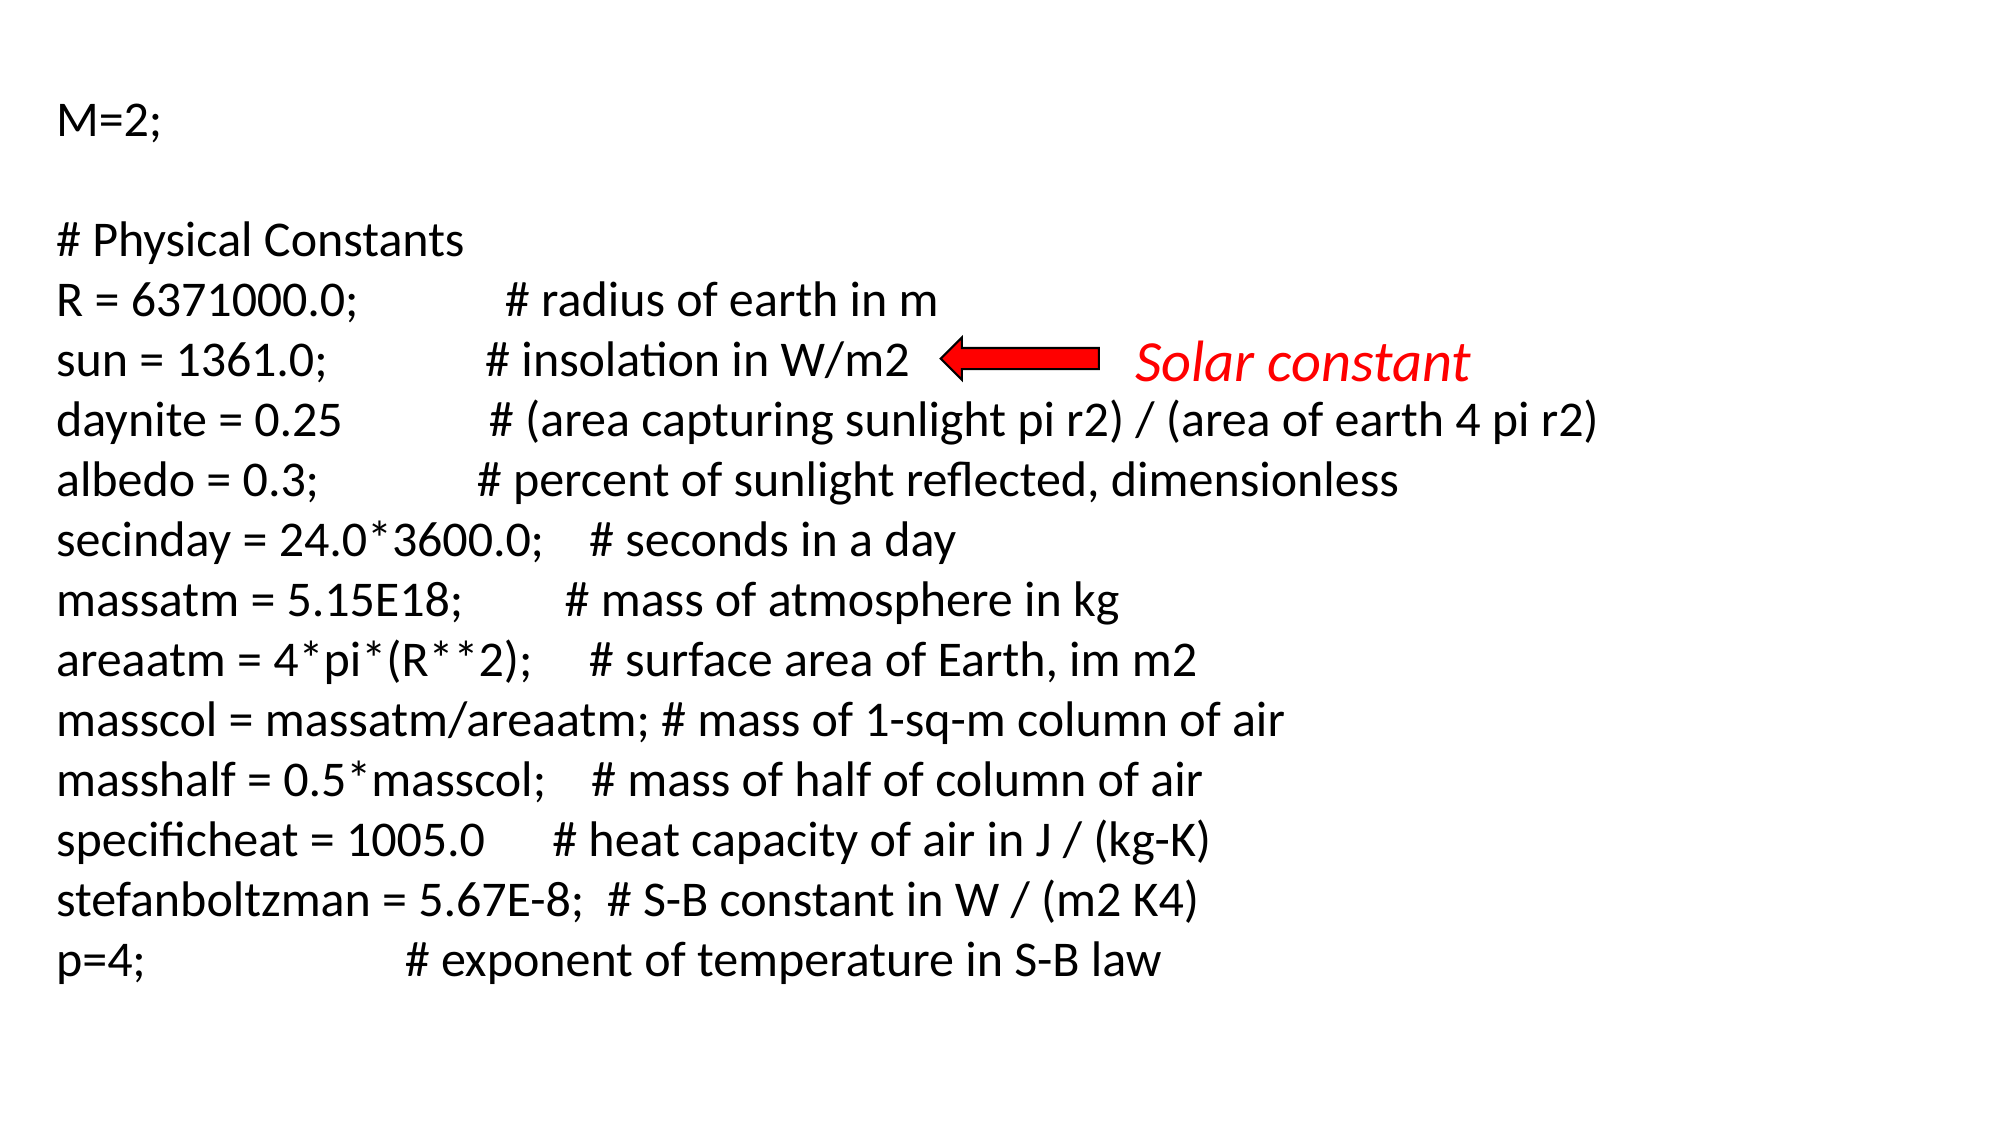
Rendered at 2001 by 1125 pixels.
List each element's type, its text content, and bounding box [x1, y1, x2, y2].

text_box M=2; # Physical Constants R = 6371000.0; # radius of earth in m sun = 1361.0; # insolation in W/m2 daynite = 0.25 # (area capturing sunlight pi r2) / (area of earth 4 pi r2) albedo = 0.3; # percent of sunlight reflected, dimensionless secinday = 24.0*3600.0; # seconds in a day massatm = 5.15E18; # mass of atmosphere in kg areaatm = 4*pi*(R**2); # surface area of Earth, im m2 masscol = massatm/areaatm; # mass of 1-sq-m column of air masshalf = 0.5*masscol; # mass of half of column of air specificheat = 1005.0 # heat capacity of air in J / (kg-K) stefanboltzman = 5.67E-8; # S-B constant in W / (m2 K4) p=4; # exponent of temperature in S-B law [41, 79, 1841, 994]
text_box [939, 334, 1100, 383]
text_box Solar constant [1120, 315, 1487, 401]
